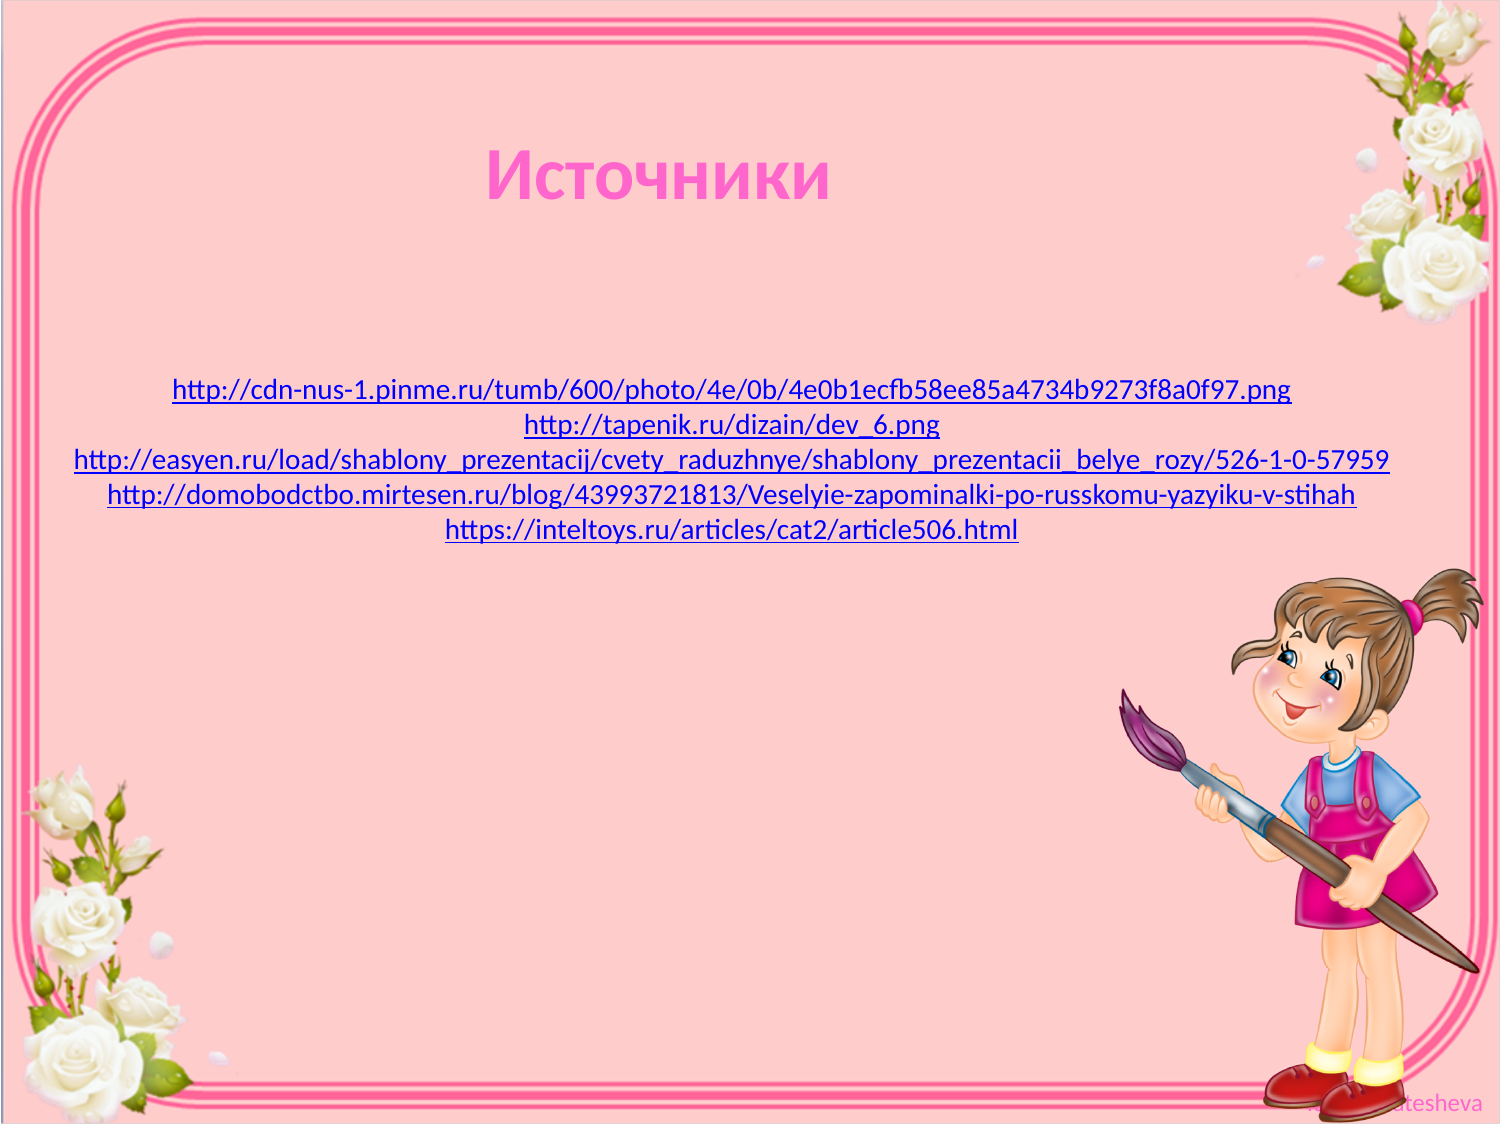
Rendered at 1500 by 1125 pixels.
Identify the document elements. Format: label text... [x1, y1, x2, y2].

picture [0, 0, 1500, 1125]
text_box Источники [470, 117, 865, 222]
text_box http://cdn-nus-1.pinme.ru/tumb/600/photo/4e/0b/4e0b1ecfb58ee85a4734b9273f8a0f97.png http://tapenik.ru/dizain/dev_6.png http://easyen.ru/load/shablony_prezentacij/cvety_raduzhnye/shablony_prezentacii_belye_rozy/526-1-0-57959 http://domobodctbo.mirtesen.ru/blog/43993721813/Veselyie-zapominalki-po-russkomu-yazyiku-v-stihah https://inteltoys.ru/articles/cat2/article506.html [0, 363, 1464, 693]
